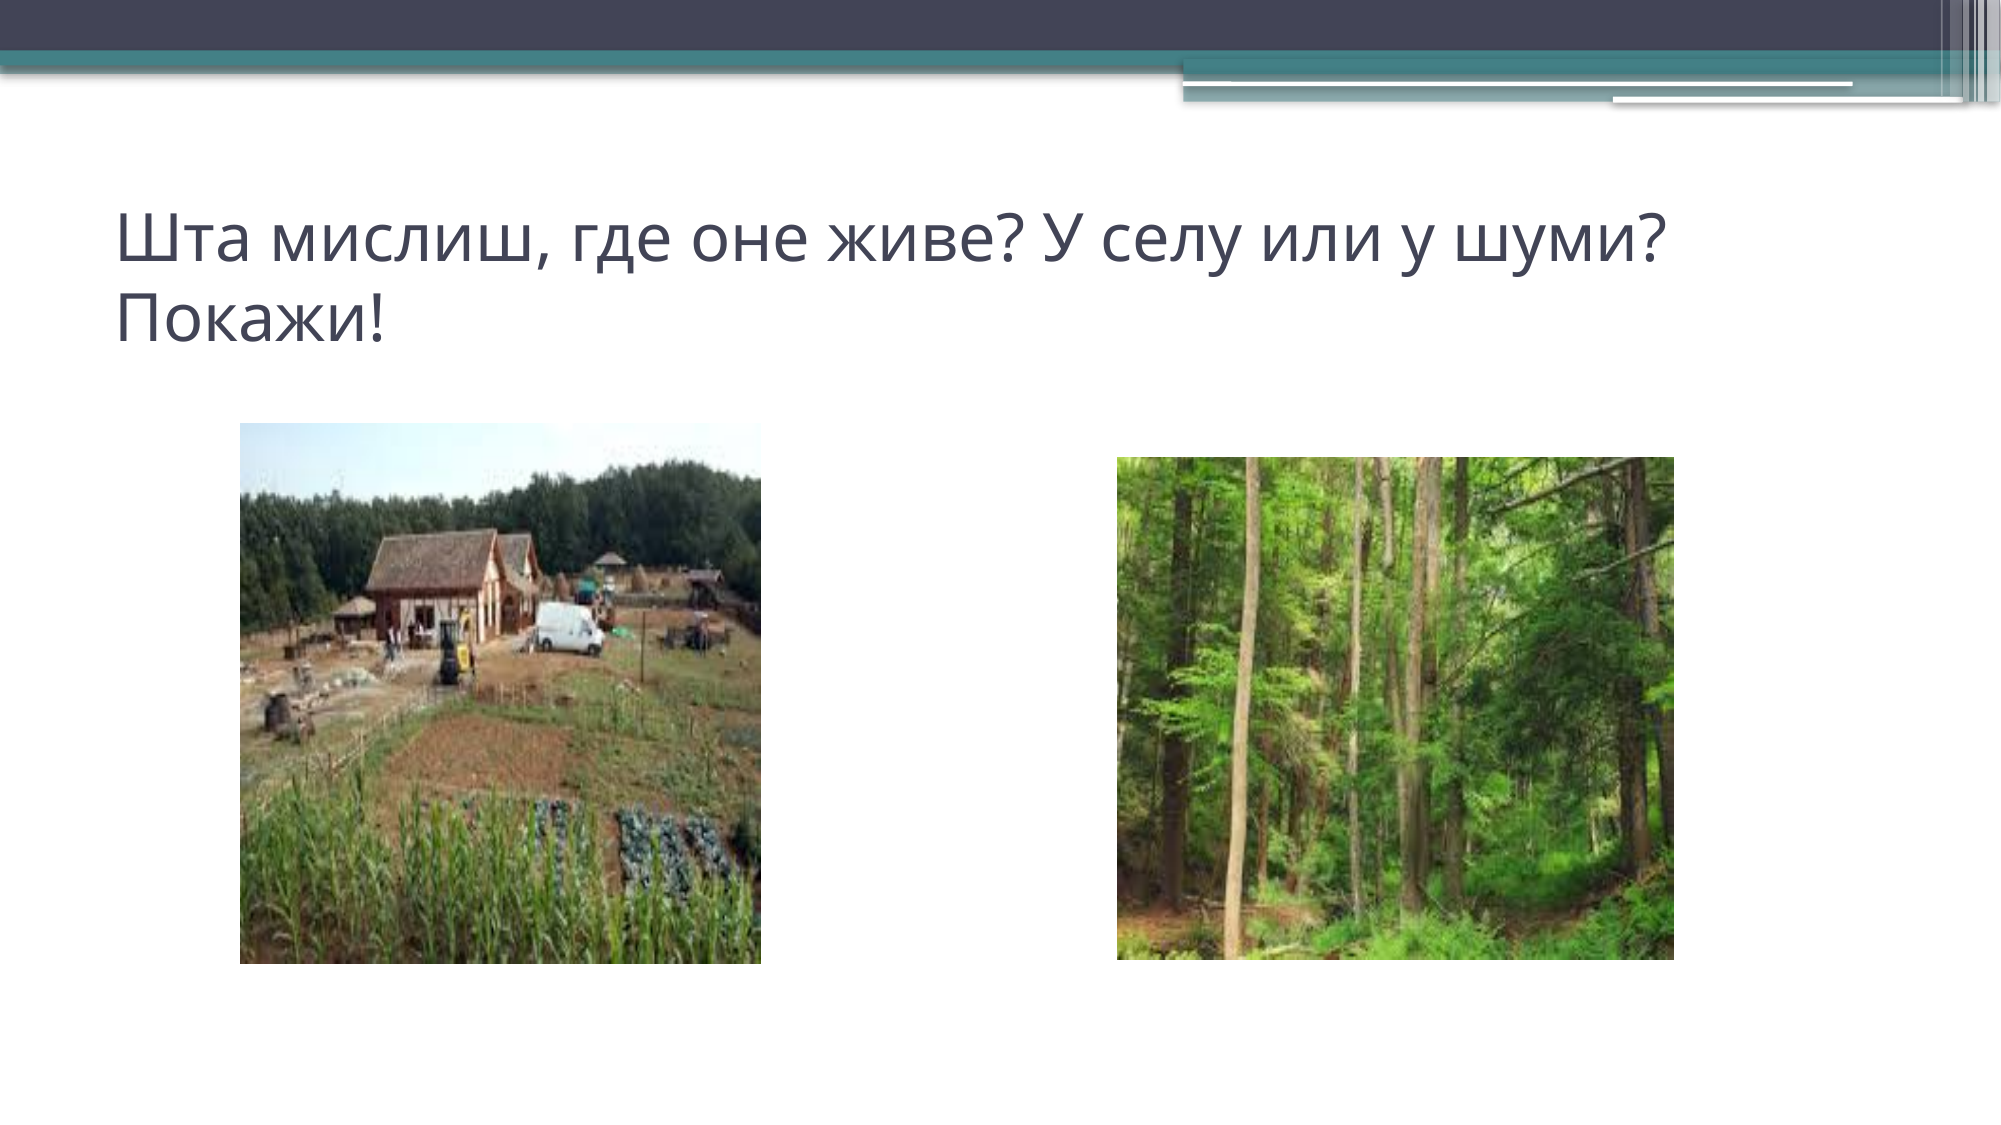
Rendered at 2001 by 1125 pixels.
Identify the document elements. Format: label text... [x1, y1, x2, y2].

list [1117, 457, 1674, 960]
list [240, 422, 761, 964]
title Шта мислиш, где оне живе? У селу или у шуми? Покажи! [99, 187, 1900, 363]
